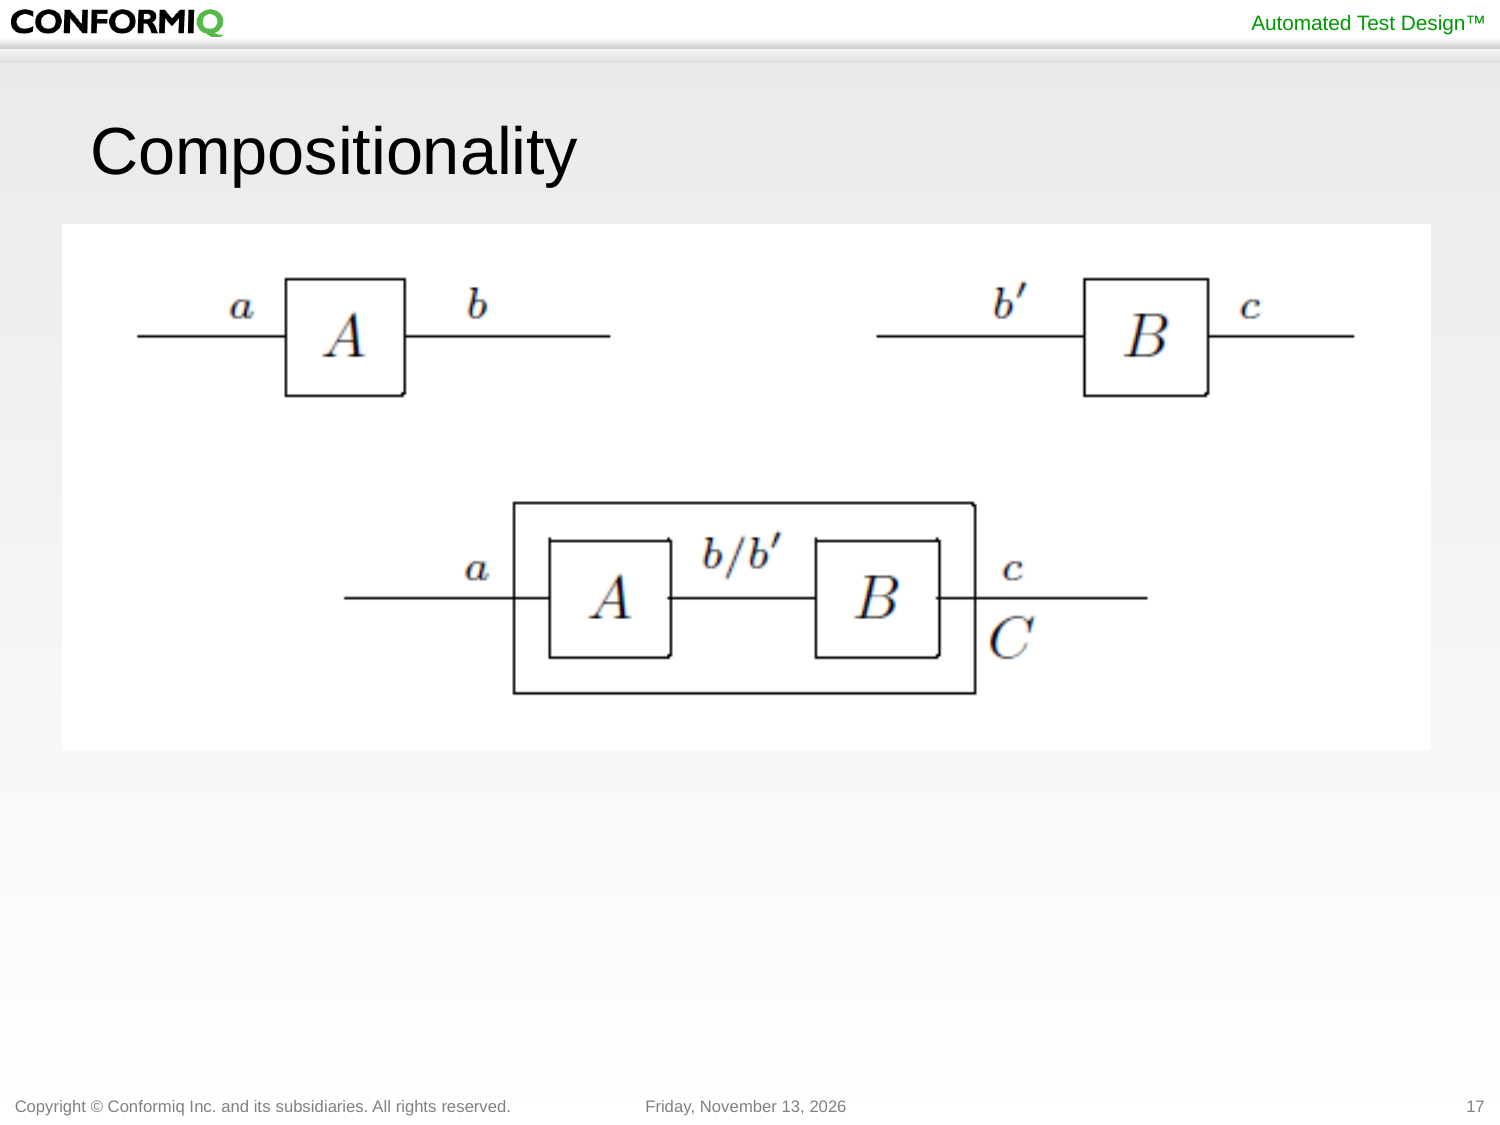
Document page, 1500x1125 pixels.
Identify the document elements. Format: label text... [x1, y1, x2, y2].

picture [62, 224, 1431, 751]
title Compositionality [75, 99, 1425, 200]
picture [8, 4, 224, 37]
